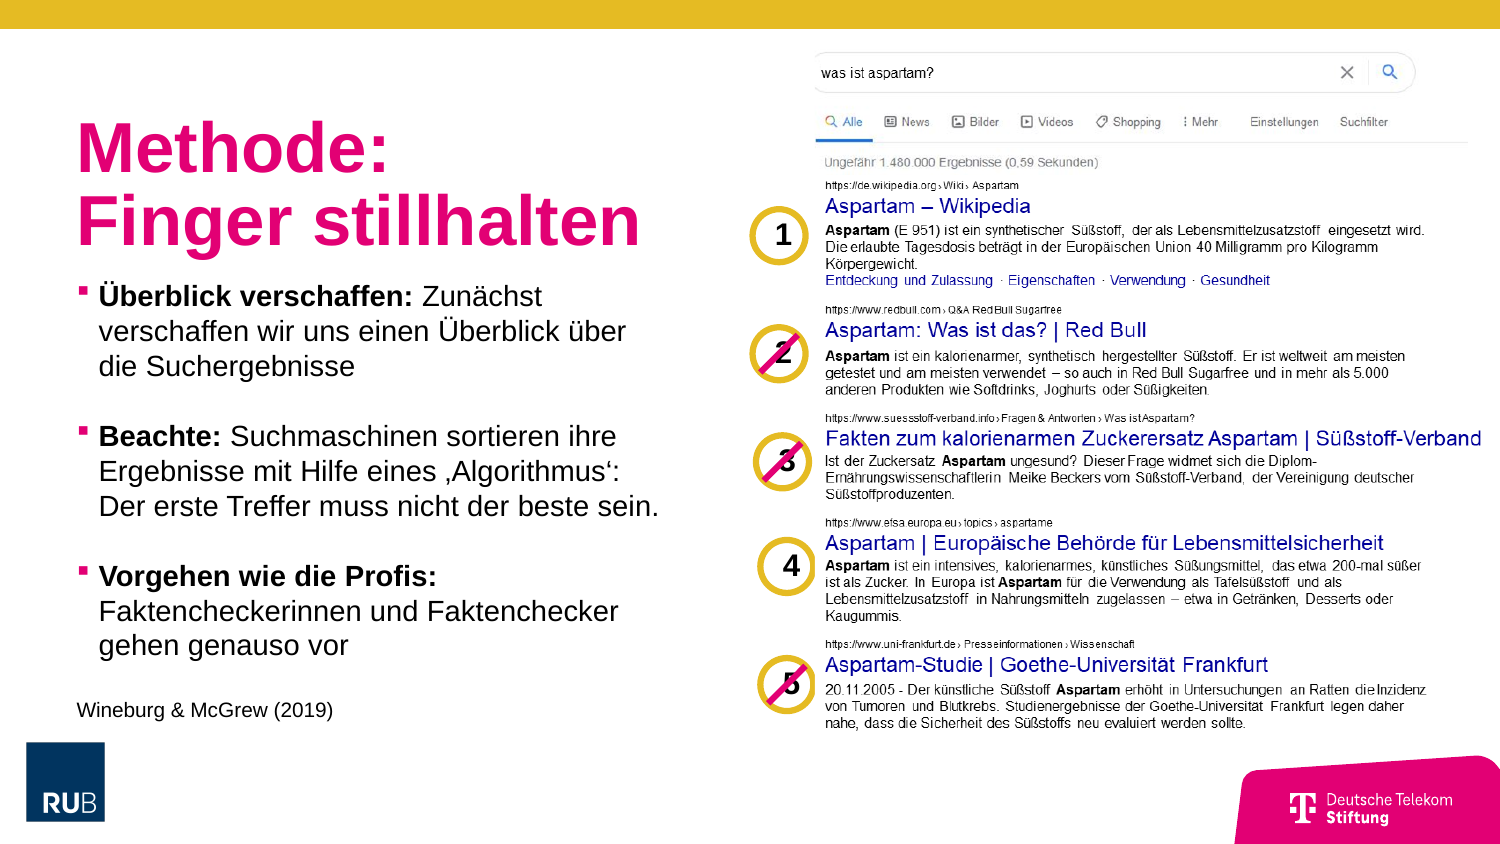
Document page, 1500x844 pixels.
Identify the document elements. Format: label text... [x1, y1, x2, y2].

text_box 1 [750, 207, 808, 265]
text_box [767, 665, 806, 704]
text_box 2 [750, 325, 808, 370]
picture [23, 740, 108, 824]
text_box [763, 442, 802, 481]
list Überblick verschaffen: Zunächst verschaffen wir uns einen Überblick über die Suchergebnisse Beachte: Suchmaschinen sortieren ihre Ergebnisse mit Hilfe eines ‚Algorithmus‘: Der erste Treffer muss nicht der beste sein. Vorgehen wie die Profis: Faktencheckerinnen und Faktenchecker gehen genauso vor Wineburg & McGrew (2019) [76, 274, 672, 741]
picture [1240, 758, 1424, 790]
title Methode: Finger stillhalten [76, 115, 809, 263]
text_box 3 [753, 433, 808, 477]
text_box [760, 334, 799, 373]
text_box 5 [758, 655, 808, 699]
picture [1490, 758, 1500, 768]
text_box 4 [758, 537, 809, 596]
picture [814, 35, 1500, 755]
